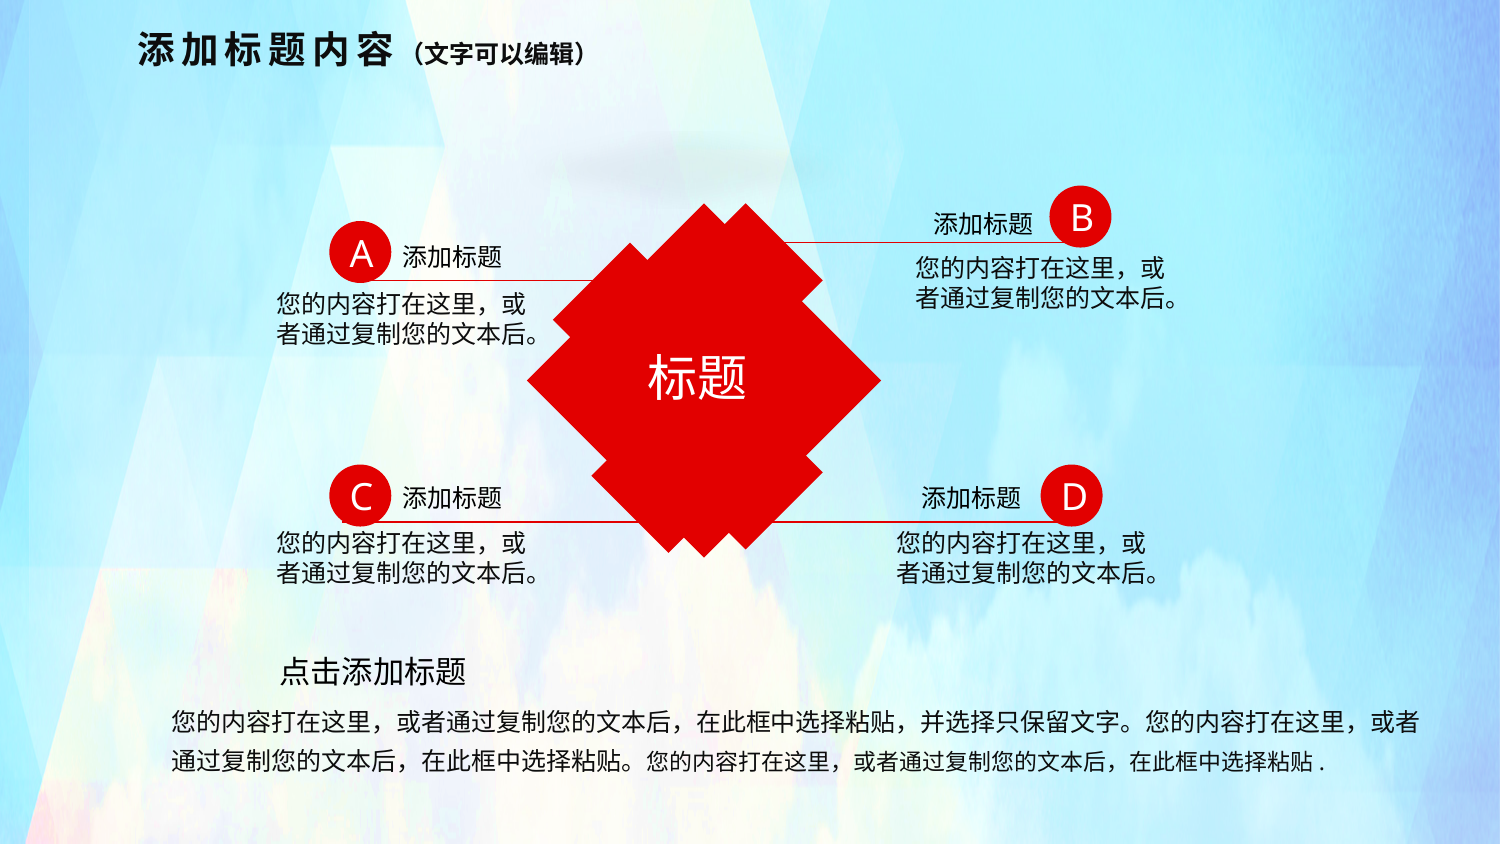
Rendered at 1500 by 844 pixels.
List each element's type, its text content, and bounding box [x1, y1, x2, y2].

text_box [526, 203, 882, 558]
text_box 添加标题 [922, 202, 1045, 241]
text_box C [327, 462, 390, 522]
text_box 您的内容打在这里，或者通过复制您的文本后。 [265, 522, 549, 594]
text_box 您的内容打在这里，或者通过复制您的文本后。 [265, 283, 521, 355]
text_box 添加标题内容（文字可以编辑） [126, 20, 612, 77]
text_box 您的内容打在这里，或者通过复制您的文本后。 [904, 246, 1185, 318]
text_box B [1047, 183, 1114, 246]
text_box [156, 644, 1441, 785]
text_box 添加标题 [390, 235, 514, 277]
text_box 添加标题 [910, 476, 1033, 518]
text_box 添加标题 [390, 476, 514, 518]
text_box 您的内容打在这里，或者通过复制您的文本后。 [884, 522, 1165, 594]
text_box A [327, 218, 390, 283]
picture [0, 0, 1500, 844]
text_box D [1038, 462, 1105, 522]
